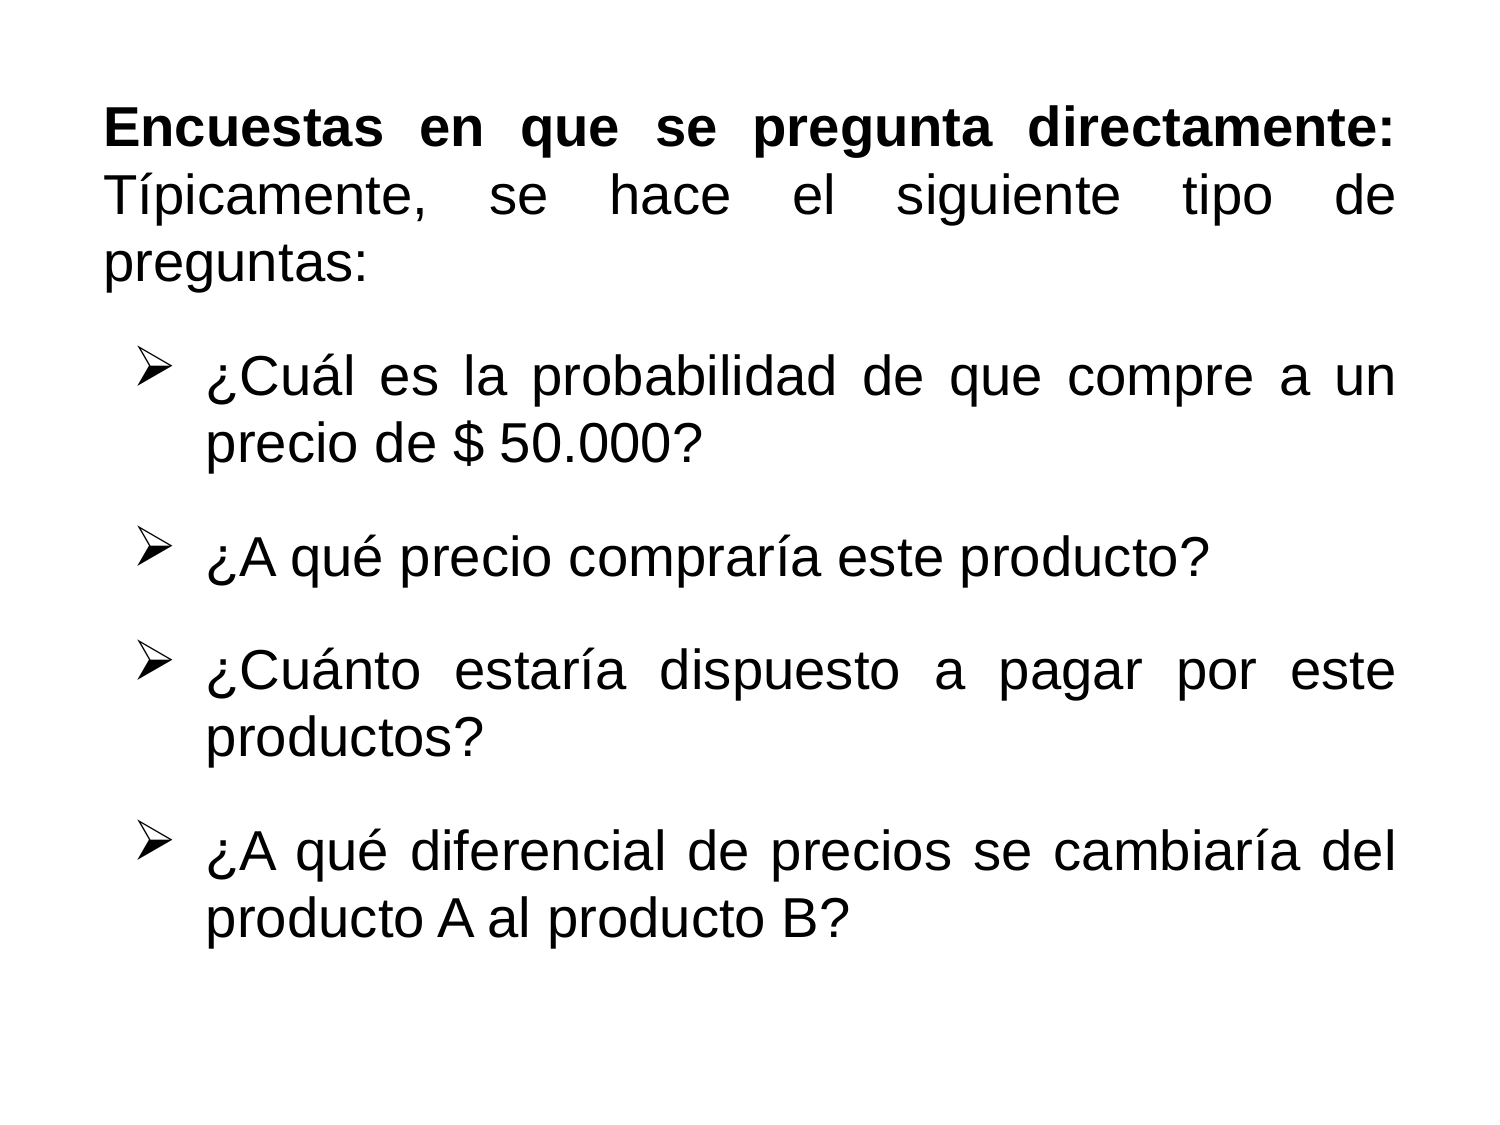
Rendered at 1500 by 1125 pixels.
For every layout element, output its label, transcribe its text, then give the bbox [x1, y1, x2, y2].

text_box Encuestas en que se pregunta directamente: Típicamente, se hace el siguiente tipo de preguntas: ¿Cuál es la probabilidad de que compre a un precio de $ 50.000? ¿A qué precio compraría este producto? ¿Cuánto estaría dispuesto a pagar por este productos? ¿A qué diferencial de precios se cambiaría del producto A al producto B? [88, 83, 1412, 957]
